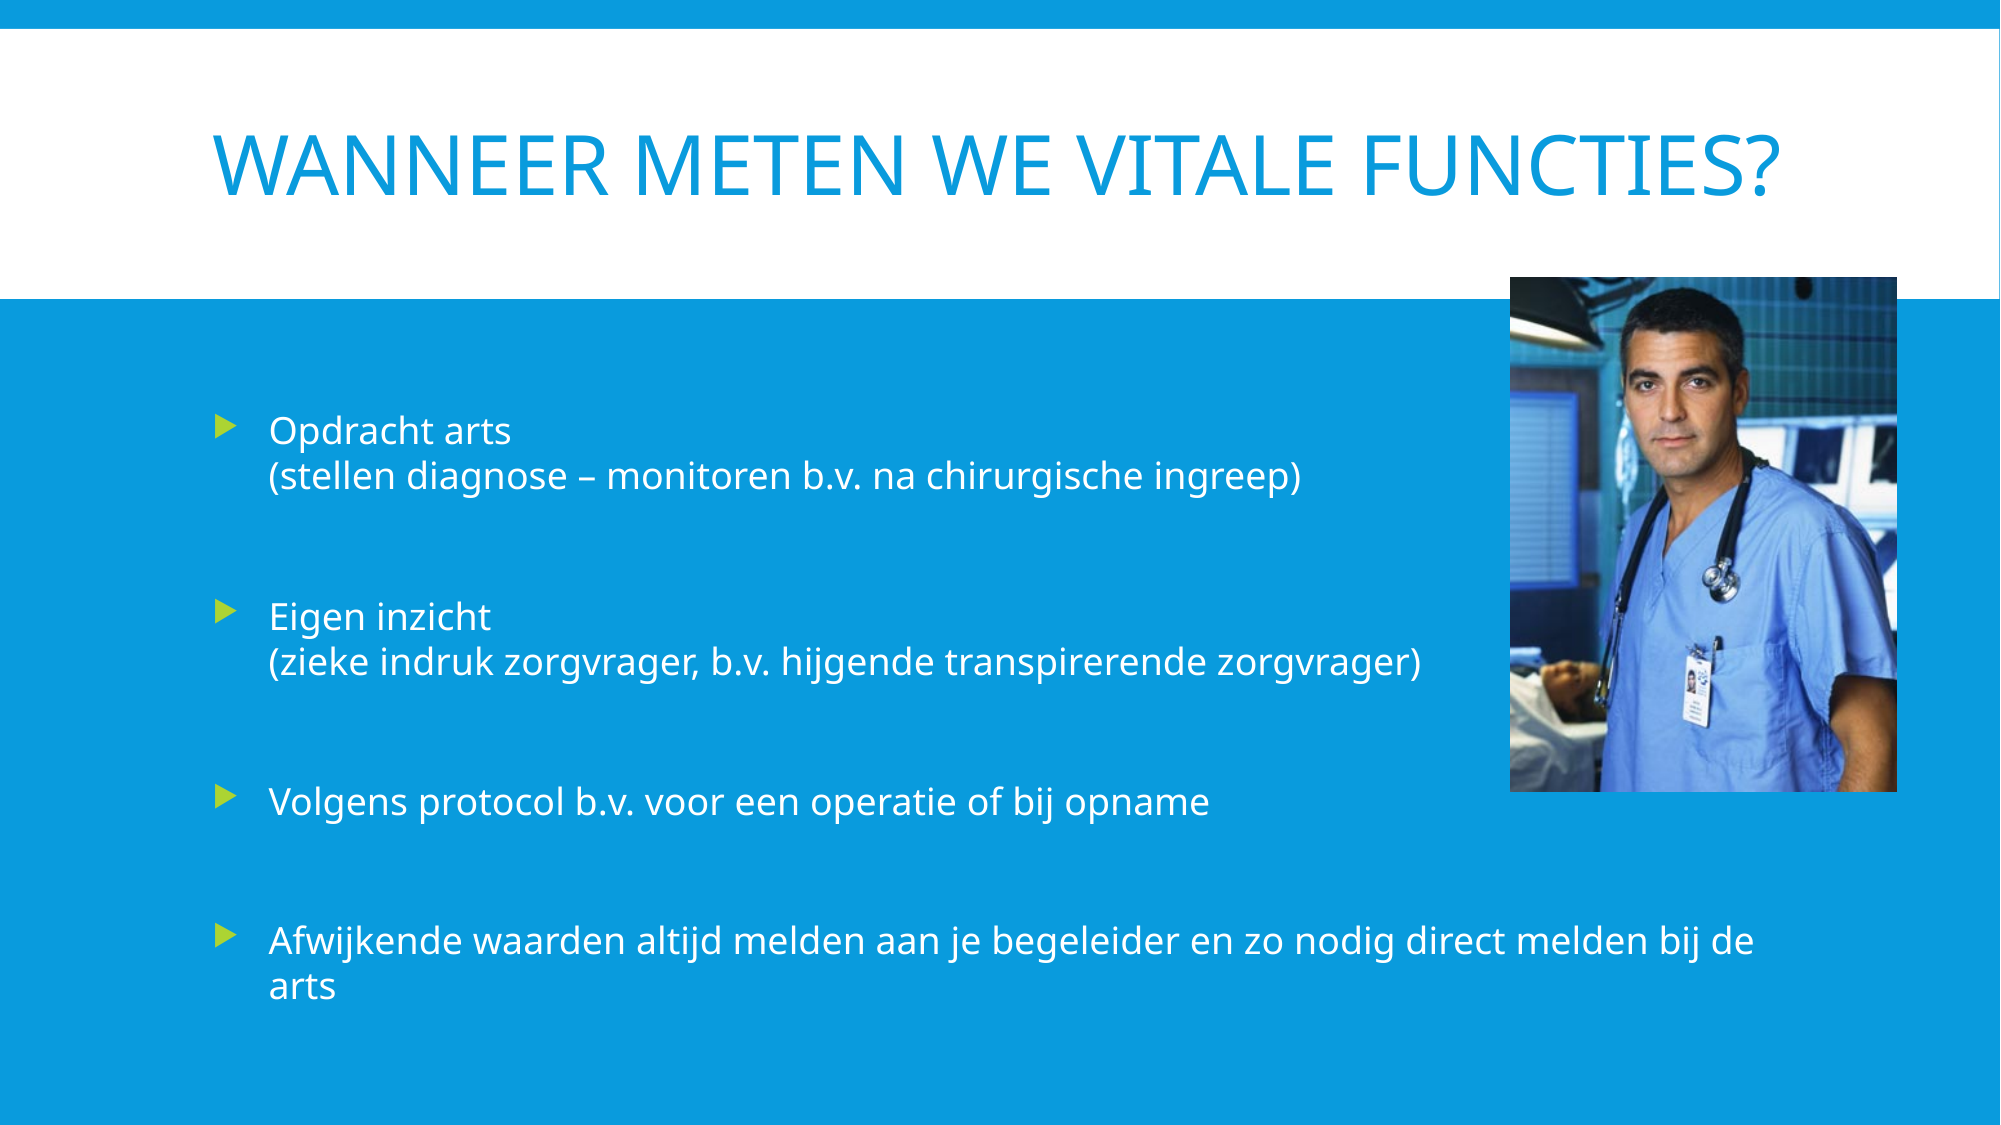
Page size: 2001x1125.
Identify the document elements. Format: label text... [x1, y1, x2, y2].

list Opdracht arts (stellen diagnose – monitoren b.v. na chirurgische ingreep) Eigen inzicht (zieke indruk zorgvrager, b.v. hijgende transpirerende zorgvrager) Volgens protocol b.v. voor een operatie of bij opname Afwijkende waarden altijd melden aan je begeleider en zo nodig direct melden bij de arts [197, 329, 1803, 1020]
title Wanneer meten we vitale functies? [197, 46, 1803, 295]
picture [1509, 277, 1897, 791]
